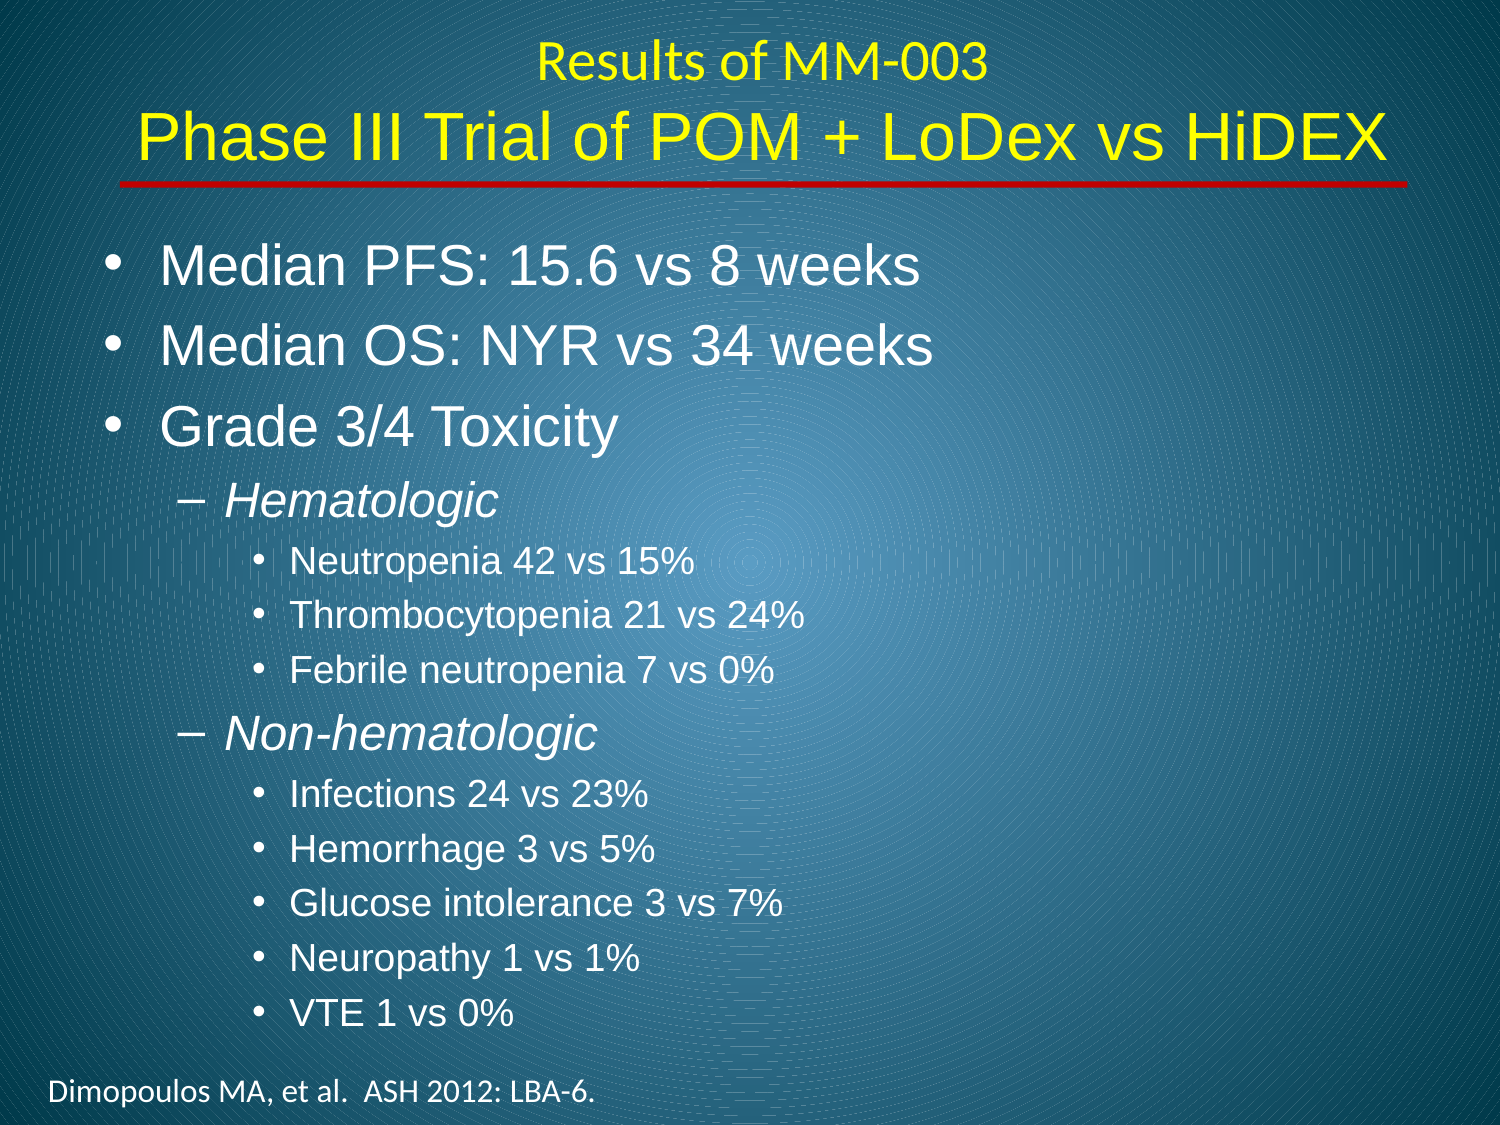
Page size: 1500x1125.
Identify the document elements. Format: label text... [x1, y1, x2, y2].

title Results of MM-003 Phase III Trial of POM + LoDex vs HiDEX [88, 4, 1439, 192]
text_box Dimopoulos MA, et al. ASH 2012: LBA-6. [33, 1062, 612, 1117]
list Median PFS: 15.6 vs 8 weeks Median OS: NYR vs 34 weeks Grade 3/4 Toxicity Hematologic Neutropenia 42 vs 15% Thrombocytopenia 21 vs 24% Febrile neutropenia 7 vs 0% Non-hematologic Infections 24 vs 23% Hemorrhage 3 vs 5% Glucose intolerance 3 vs 7% Neuropathy 1 vs 1% VTE 1 vs 0% [88, 219, 1439, 1047]
